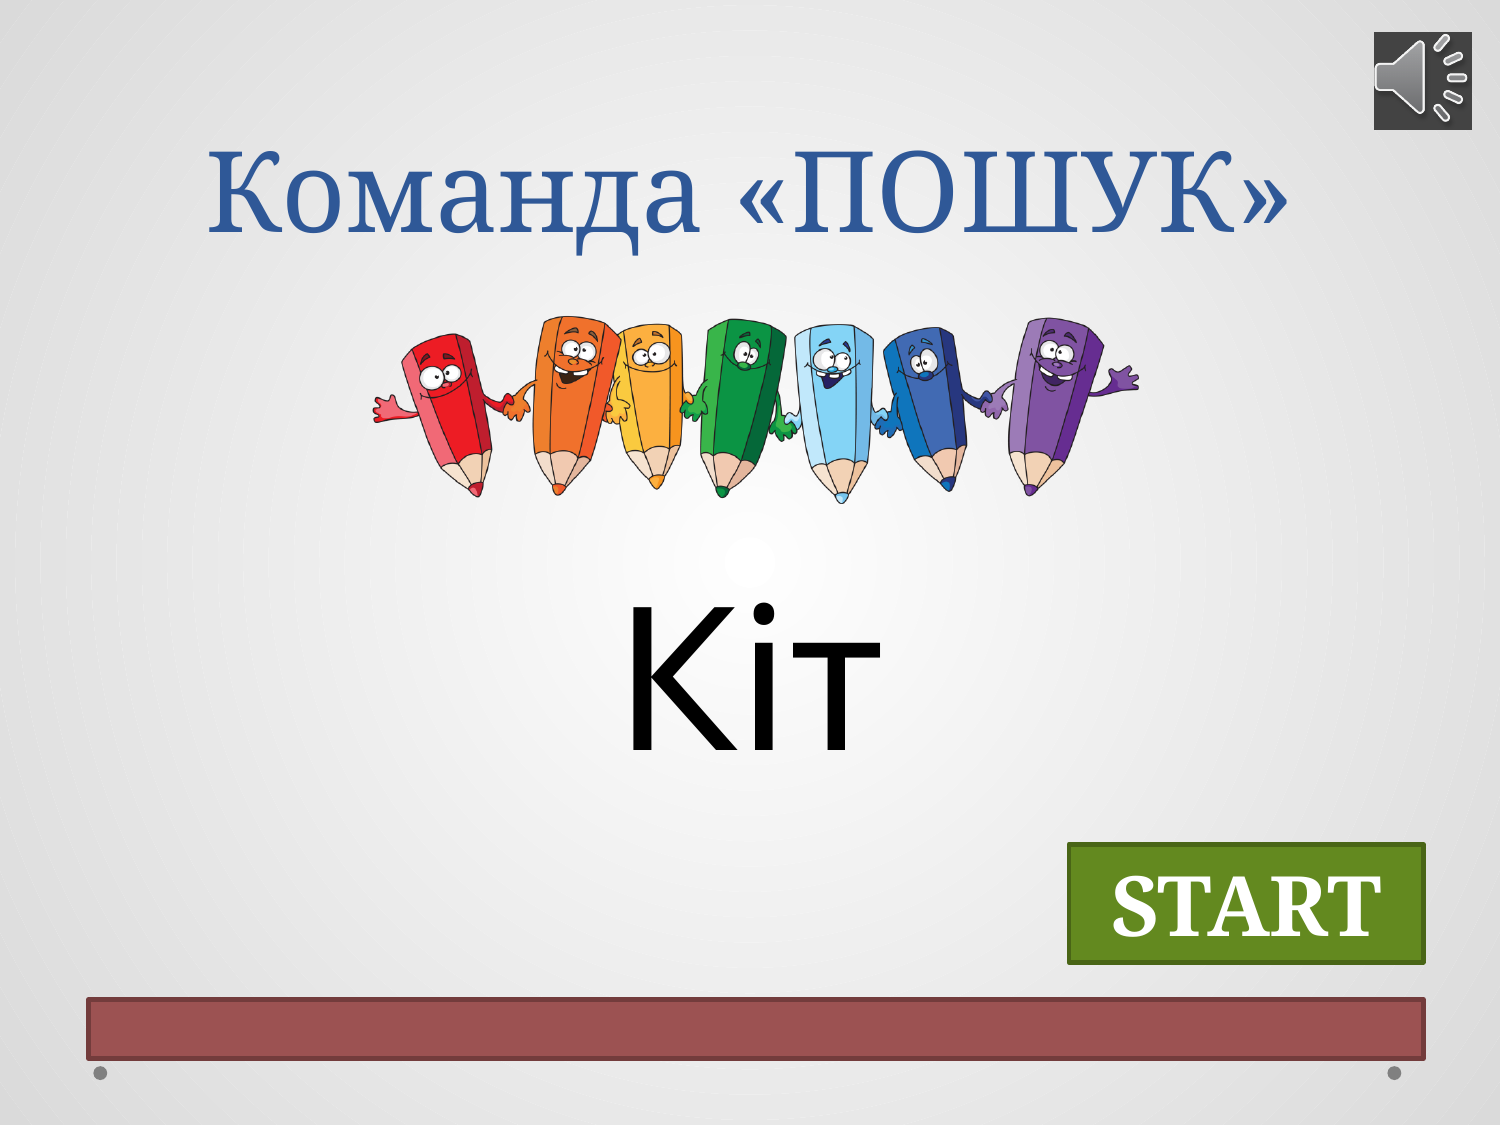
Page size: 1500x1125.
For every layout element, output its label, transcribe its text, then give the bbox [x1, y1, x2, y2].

title Команда «ПОШУК» [75, 0, 1425, 262]
text_box START [1067, 842, 1426, 965]
text_box [86, 997, 1426, 1061]
picture [372, 314, 1140, 504]
list Кіт [75, 262, 1425, 1005]
picture [1373, 30, 1474, 132]
